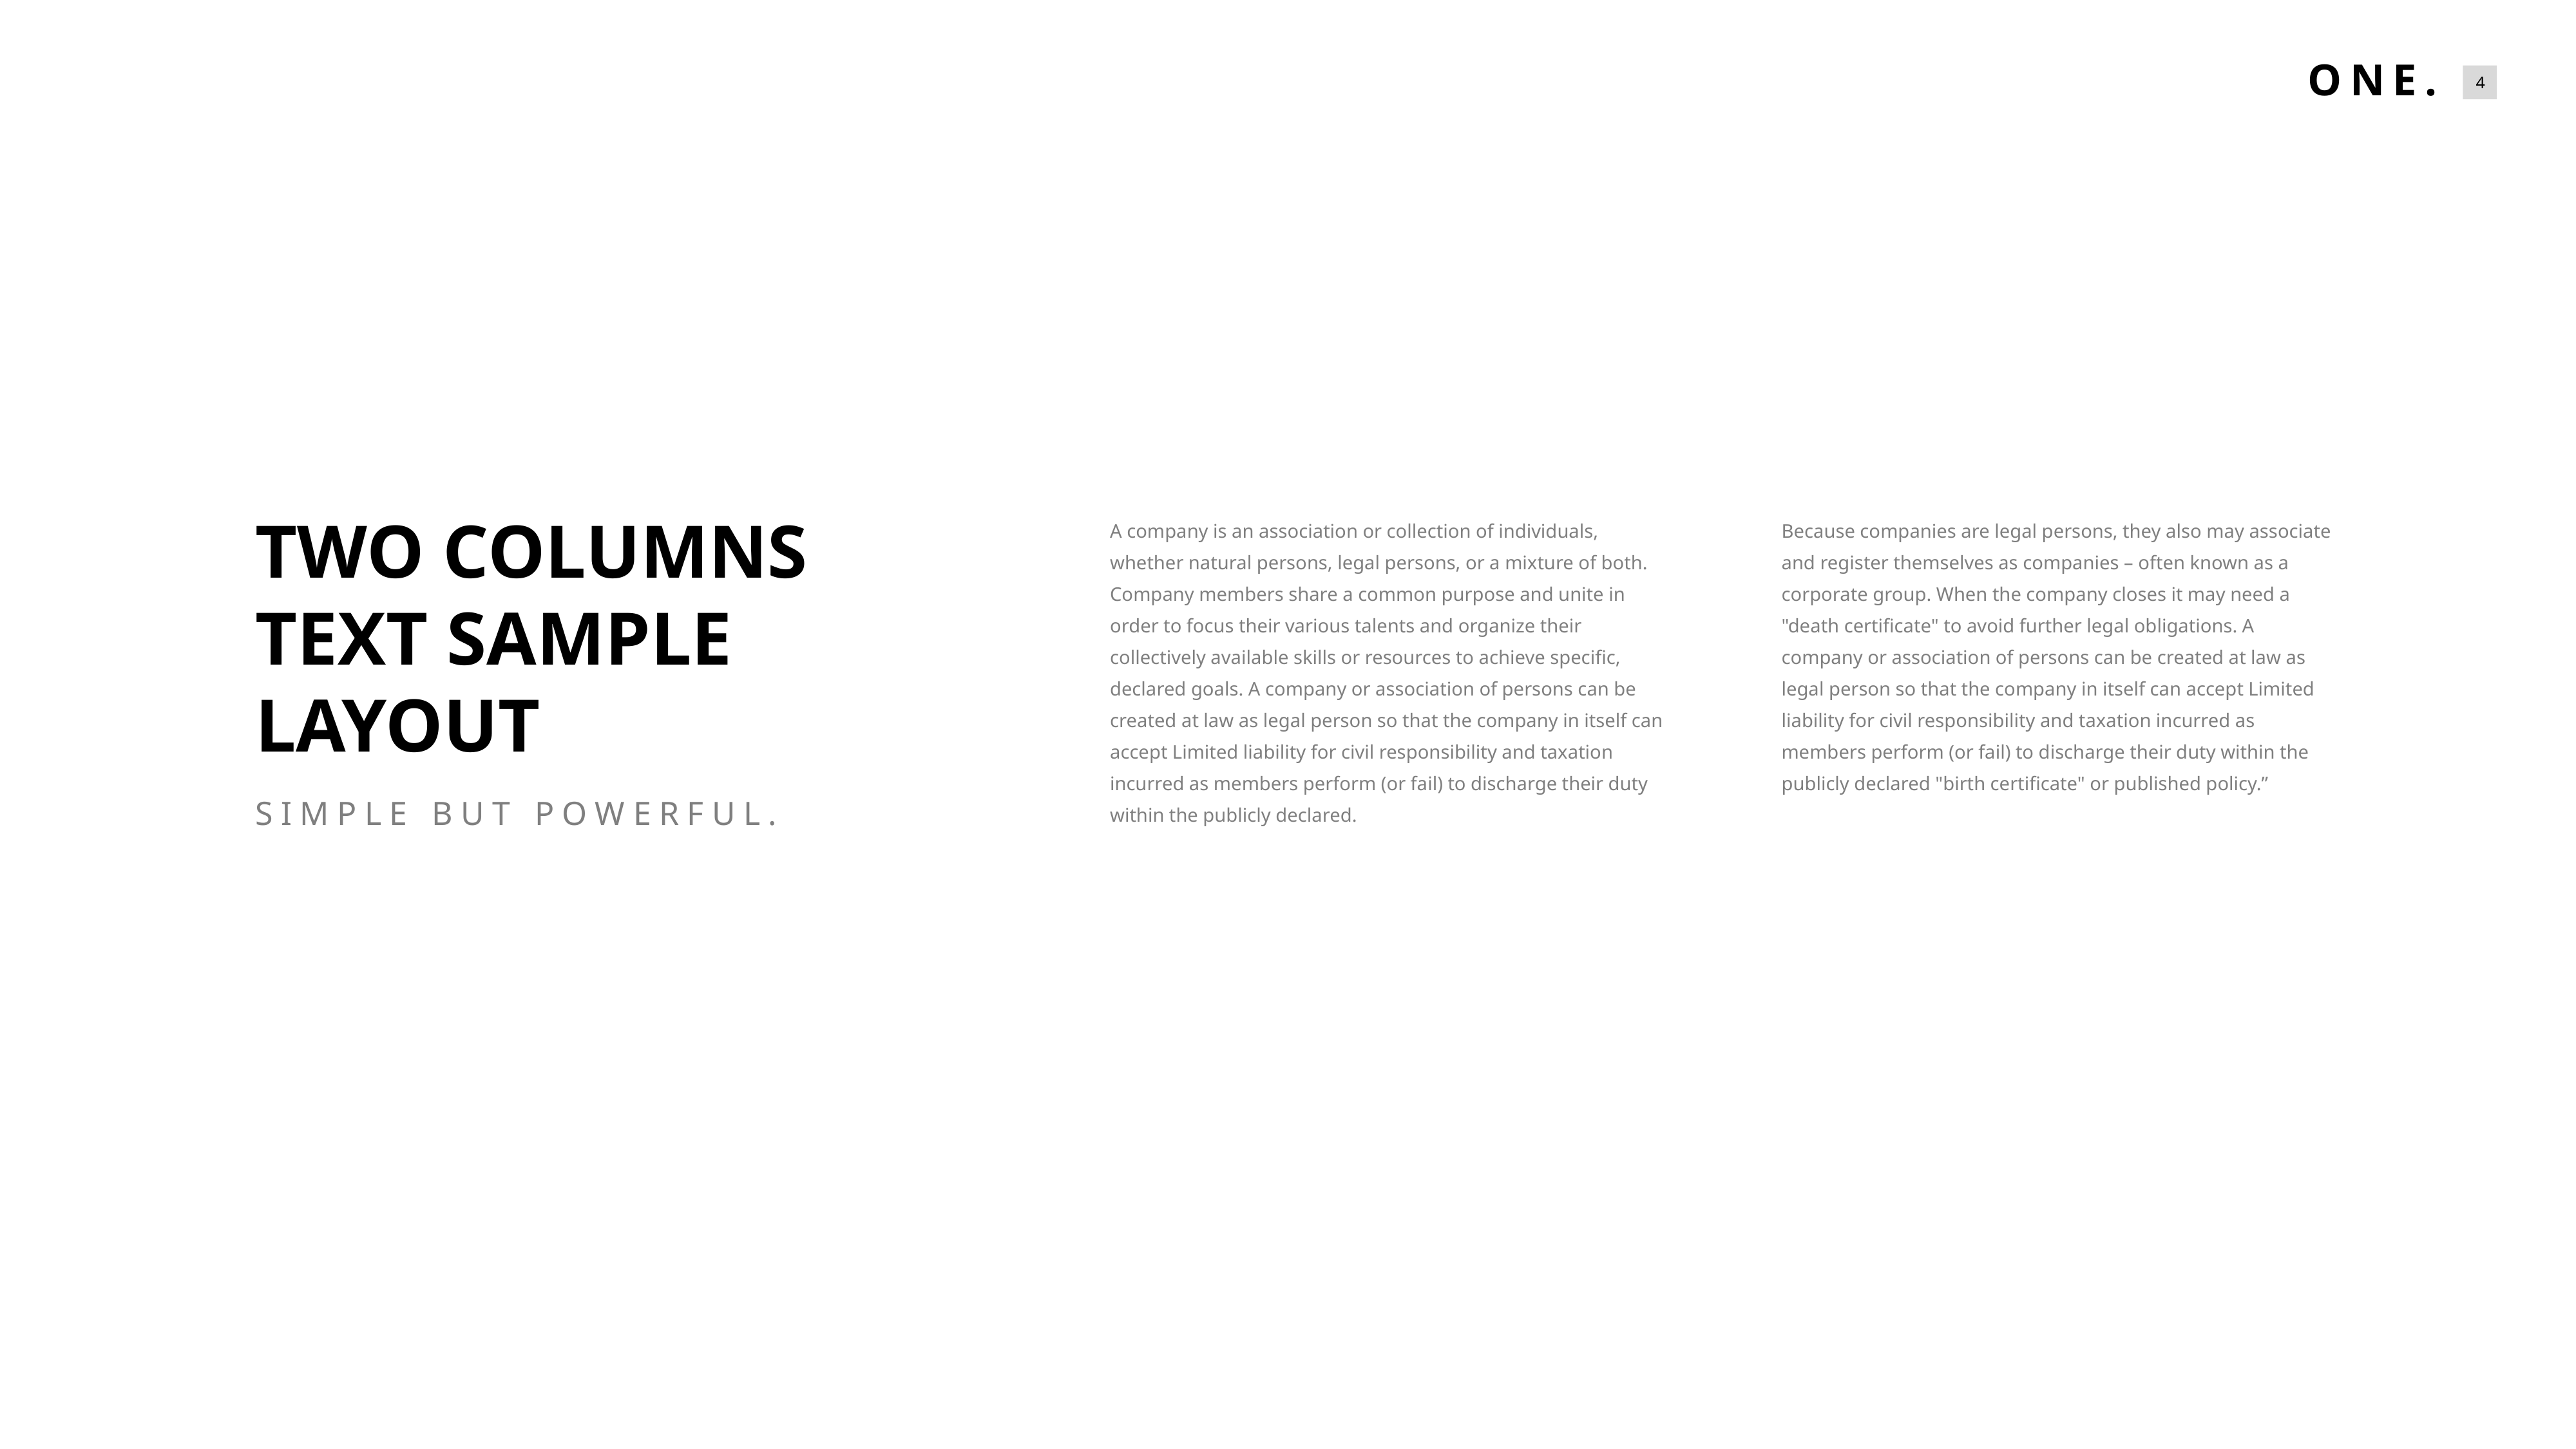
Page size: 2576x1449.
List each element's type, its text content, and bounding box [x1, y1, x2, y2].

text_box SIMPLE BUT POWERFUL. [245, 788, 1114, 837]
text_box Because companies are legal persons, they also may associate and register themselves as companies – often known as a corporate group. When the company closes it may need a "death certificate" to avoid further legal obligations. A company or association of persons can be created at law as legal person so that the company in itself can accept Limited liability for civil responsibility and taxation incurred as members perform (or fail) to discharge their duty within the publicly declared "birth certificate" or published policy.” [1762, 500, 2359, 804]
text_box A company is an association or collection of individuals, whether natural persons, legal persons, or a mixture of both. Company members share a common purpose and unite in order to focus their various talents and organize their collectively available skills or resources to achieve specific, declared goals. A company or association of persons can be created at law as legal person so that the company in itself can accept Limited liability for civil responsibility and taxation incurred as members perform (or fail) to discharge their duty within the publicly declared. [1091, 500, 1687, 835]
text_box TWO COLUMNS TEXT SAMPLE LAYOUT [245, 500, 1019, 772]
